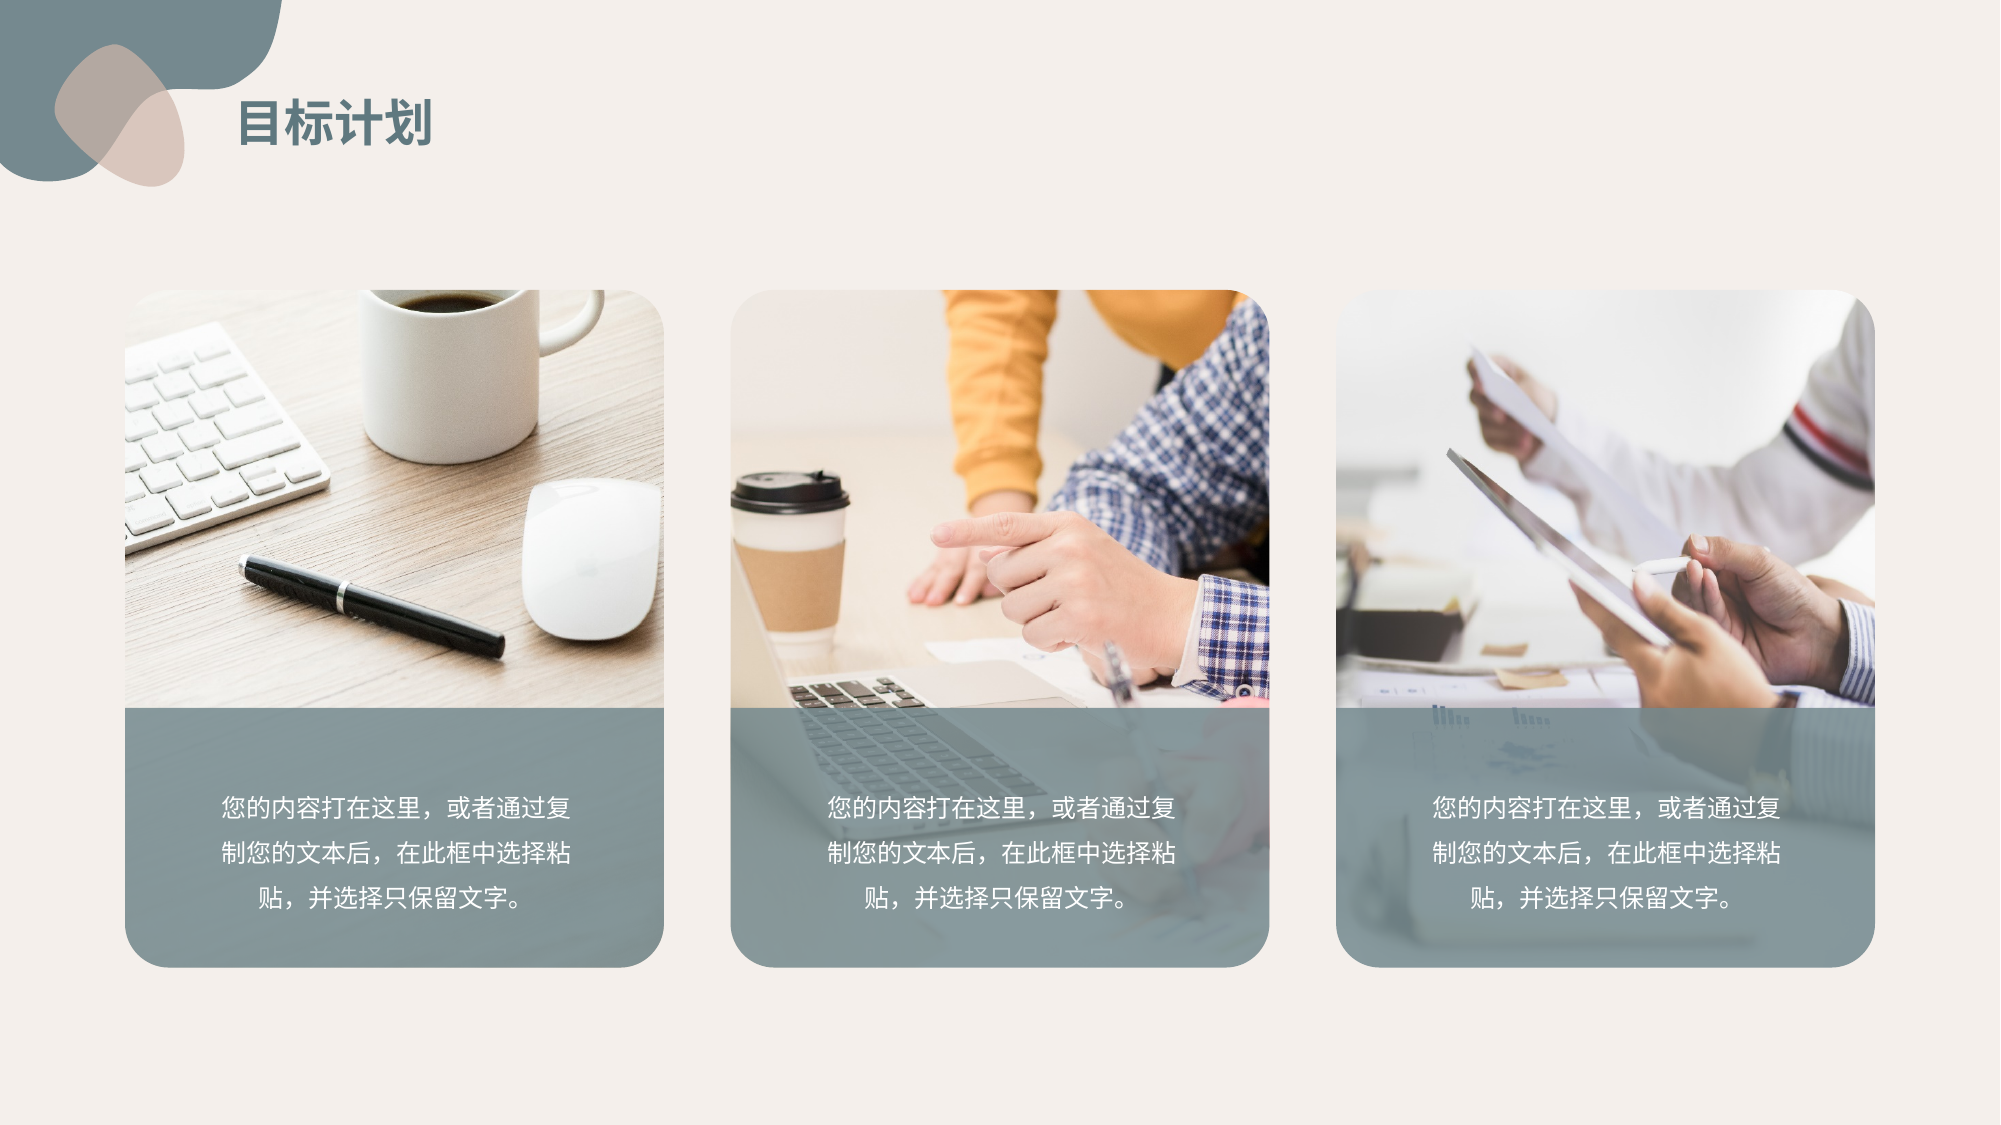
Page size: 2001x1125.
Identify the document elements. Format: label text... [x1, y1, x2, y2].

text_box 您的内容打在这里，或者通过复制您的文本后，在此框中选择粘贴，并选择只保留文字。 [1432, 777, 1783, 913]
text_box [53, 43, 186, 188]
text_box 目标计划 [219, 83, 450, 159]
text_box [0, 0, 283, 183]
text_box [1335, 706, 1877, 969]
text_box 您的内容打在这里，或者通过复制您的文本后，在此框中选择粘贴，并选择只保留文字。 [221, 777, 572, 913]
text_box 您的内容打在这里，或者通过复制您的文本后，在此框中选择粘贴，并选择只保留文字。 [826, 777, 1178, 913]
text_box [123, 288, 665, 706]
text_box [123, 706, 665, 969]
text_box [1335, 288, 1877, 706]
text_box [729, 288, 1271, 706]
text_box [729, 706, 1271, 969]
